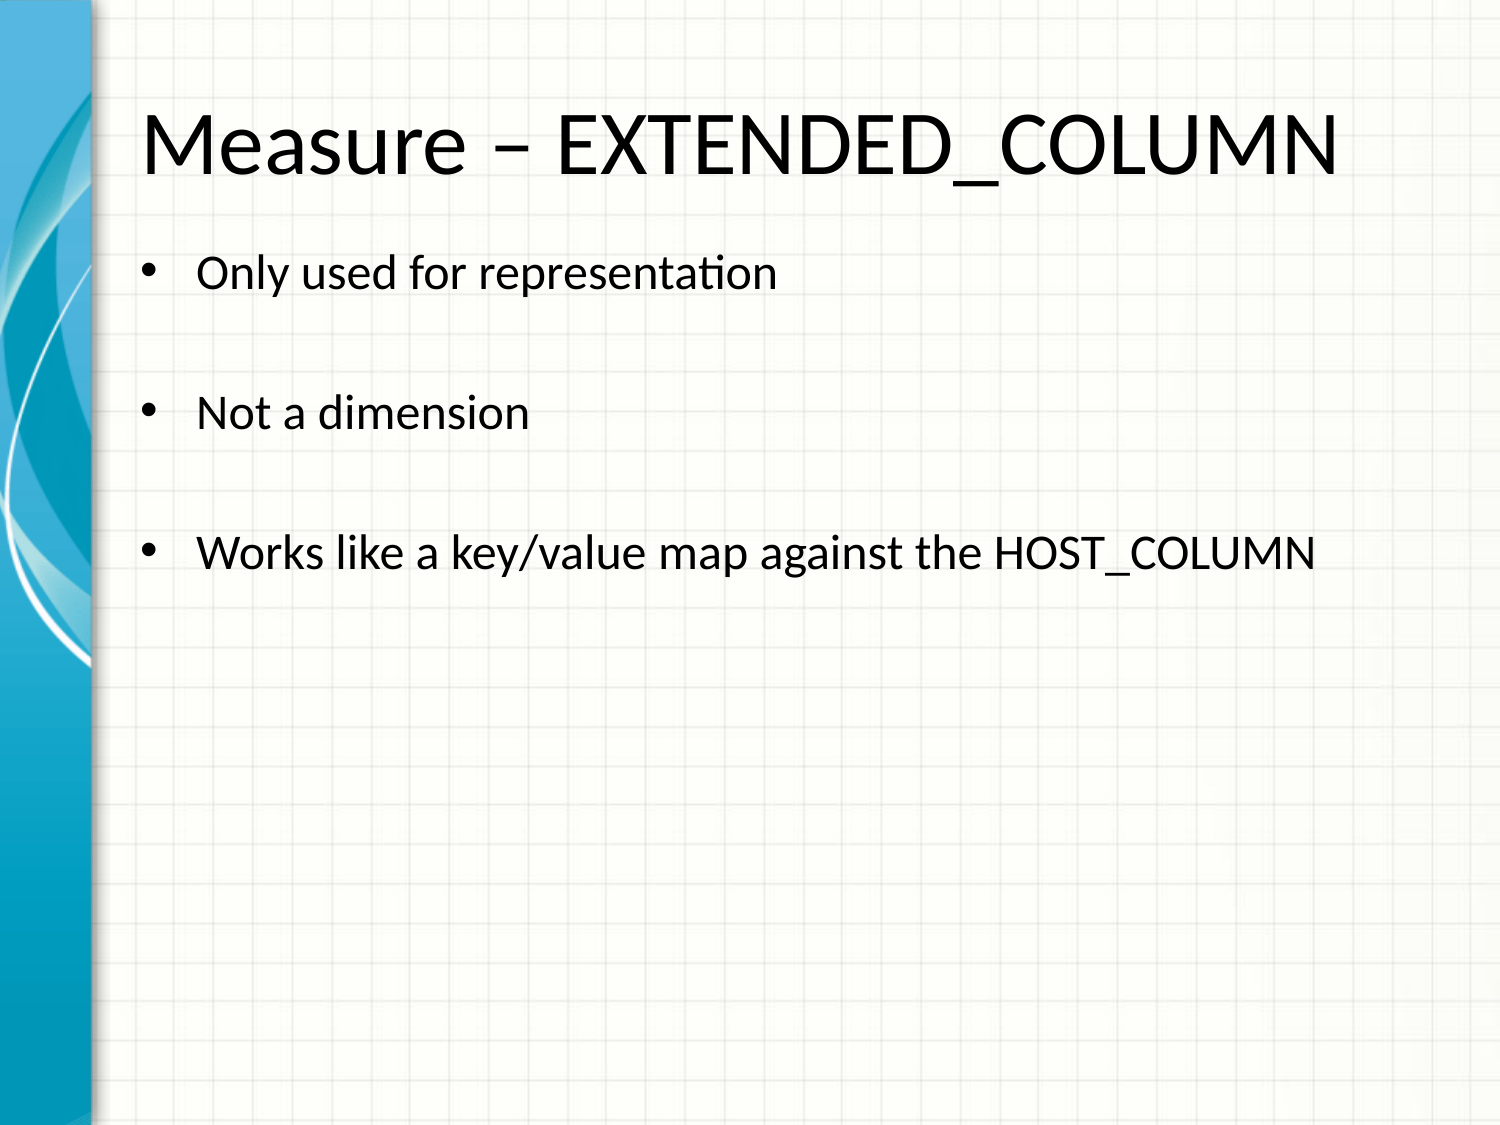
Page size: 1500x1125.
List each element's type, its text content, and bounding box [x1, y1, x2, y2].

title Measure – EXTENDED_COLUMN [125, 44, 1450, 231]
list Only used for representation Not a dimension Works like a key/value map against the HOST_COLUMN [125, 231, 1450, 1081]
picture [0, 0, 1500, 1125]
